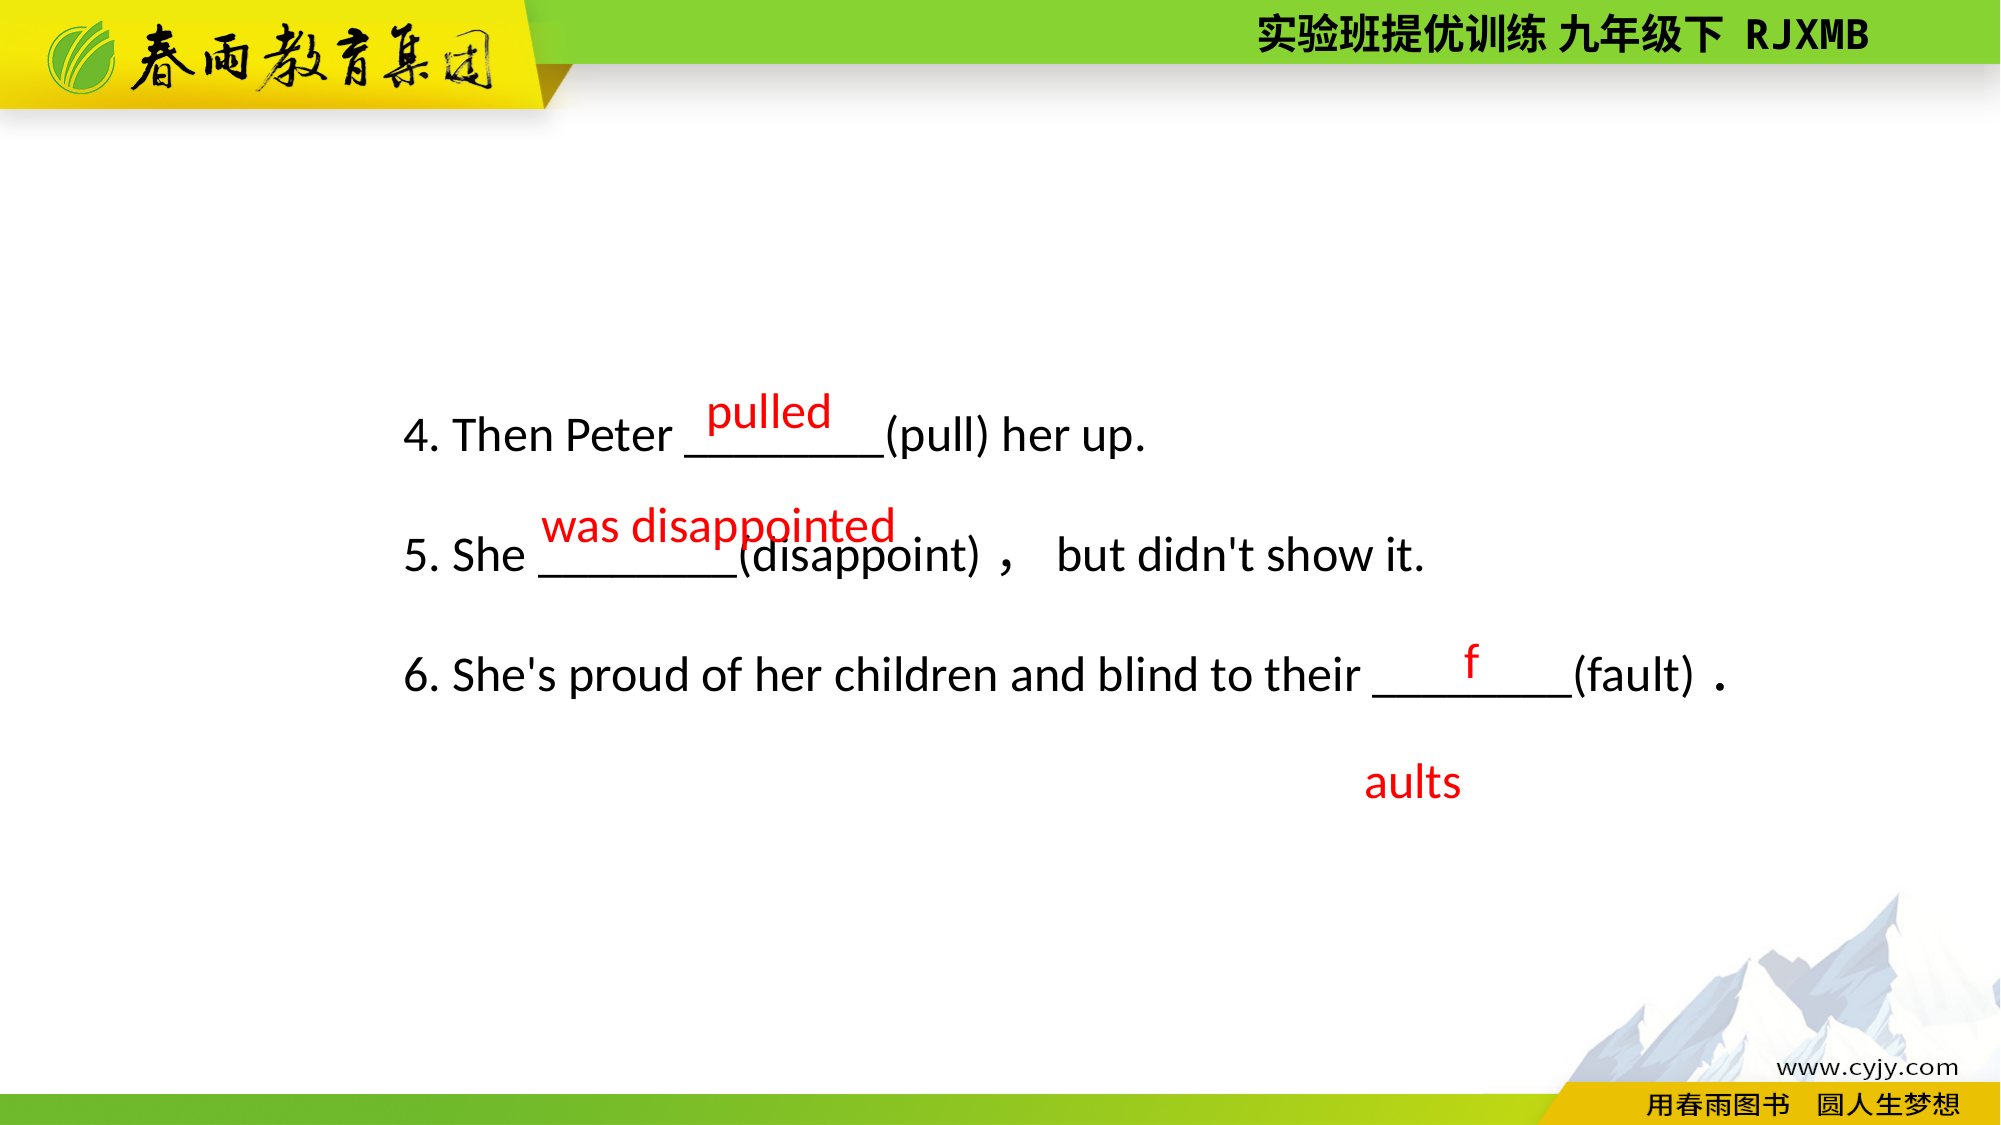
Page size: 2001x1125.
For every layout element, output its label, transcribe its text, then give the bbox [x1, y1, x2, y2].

text_box 4. Then Peter ________(pull) her up. 5. She ________(disappoint)，but didn't show it. 6. She's proud of her children and blind to their ________(fault)． [288, 333, 1800, 709]
text_box pulled [691, 371, 848, 446]
text_box was disappointed [526, 485, 912, 561]
picture [0, 0, 2001, 1125]
text_box faults [1349, 561, 1492, 696]
